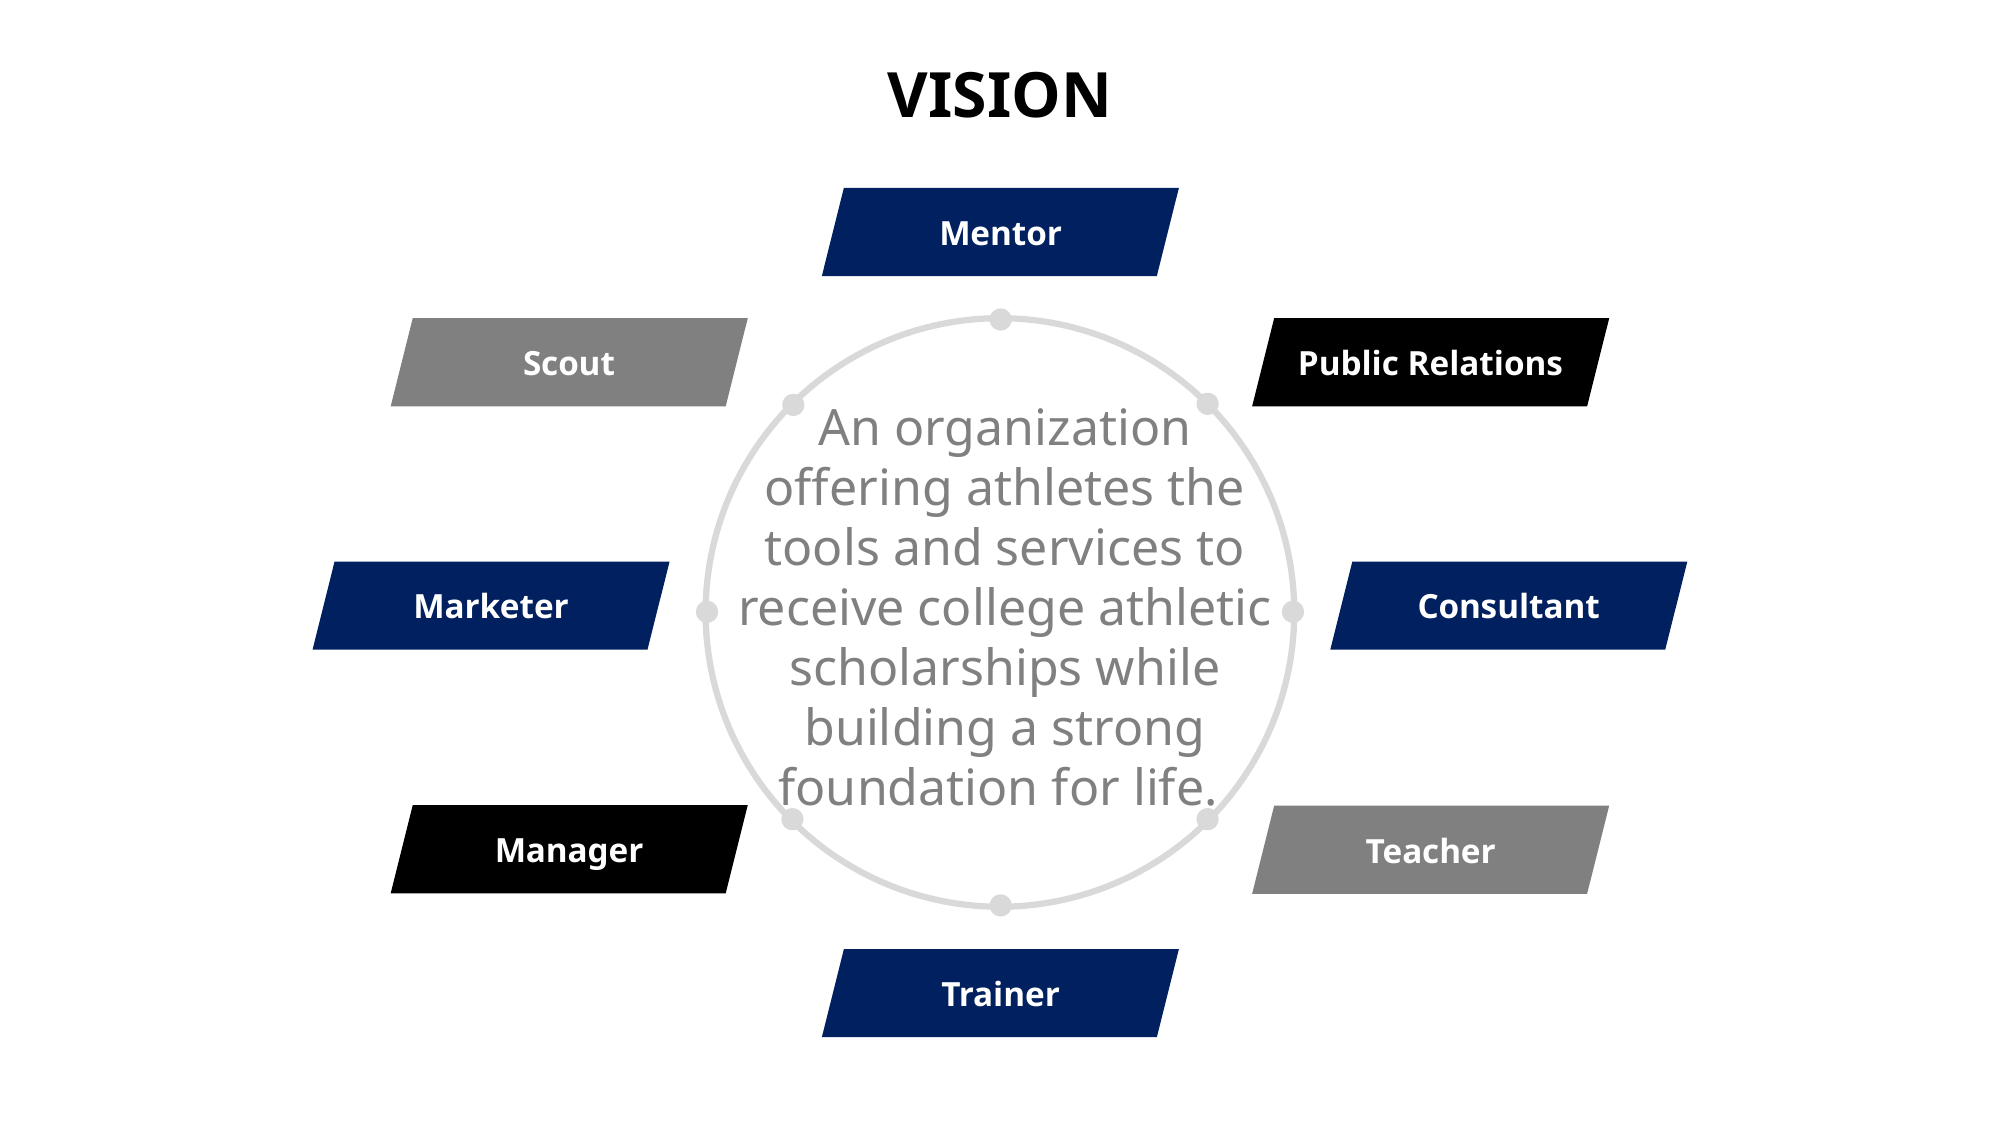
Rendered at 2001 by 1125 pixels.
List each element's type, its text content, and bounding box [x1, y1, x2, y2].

text_box Teacher [1350, 822, 1511, 877]
text_box Trainer [926, 965, 1075, 1021]
text_box [1290, 562, 1294, 601]
text_box [1256, 318, 1610, 407]
text_box [1252, 805, 1610, 894]
text_box [1290, 623, 1295, 663]
text_box Manager [480, 821, 659, 877]
text_box Mentor [924, 204, 1077, 260]
text_box Consultant [1402, 578, 1615, 633]
text_box VISION [873, 47, 1127, 138]
text_box [390, 318, 748, 407]
text_box [821, 187, 1179, 277]
text_box [1330, 561, 1688, 650]
text_box [312, 561, 670, 650]
text_box An organization offering athletes the tools and services to receive college athletic scholarships while building a strong foundation for life. [720, 388, 1290, 823]
text_box [989, 894, 1012, 917]
text_box [1290, 600, 1305, 623]
text_box [809, 318, 1191, 388]
text_box [989, 308, 1012, 331]
text_box Public Relations [1283, 334, 1579, 390]
text_box [705, 521, 720, 704]
text_box [799, 823, 1201, 907]
text_box Marketer [398, 578, 584, 633]
text_box [695, 600, 719, 623]
text_box [821, 949, 1179, 1038]
text_box [390, 805, 744, 894]
text_box [1197, 823, 1218, 831]
text_box [782, 823, 803, 831]
text_box Scout [508, 334, 631, 390]
